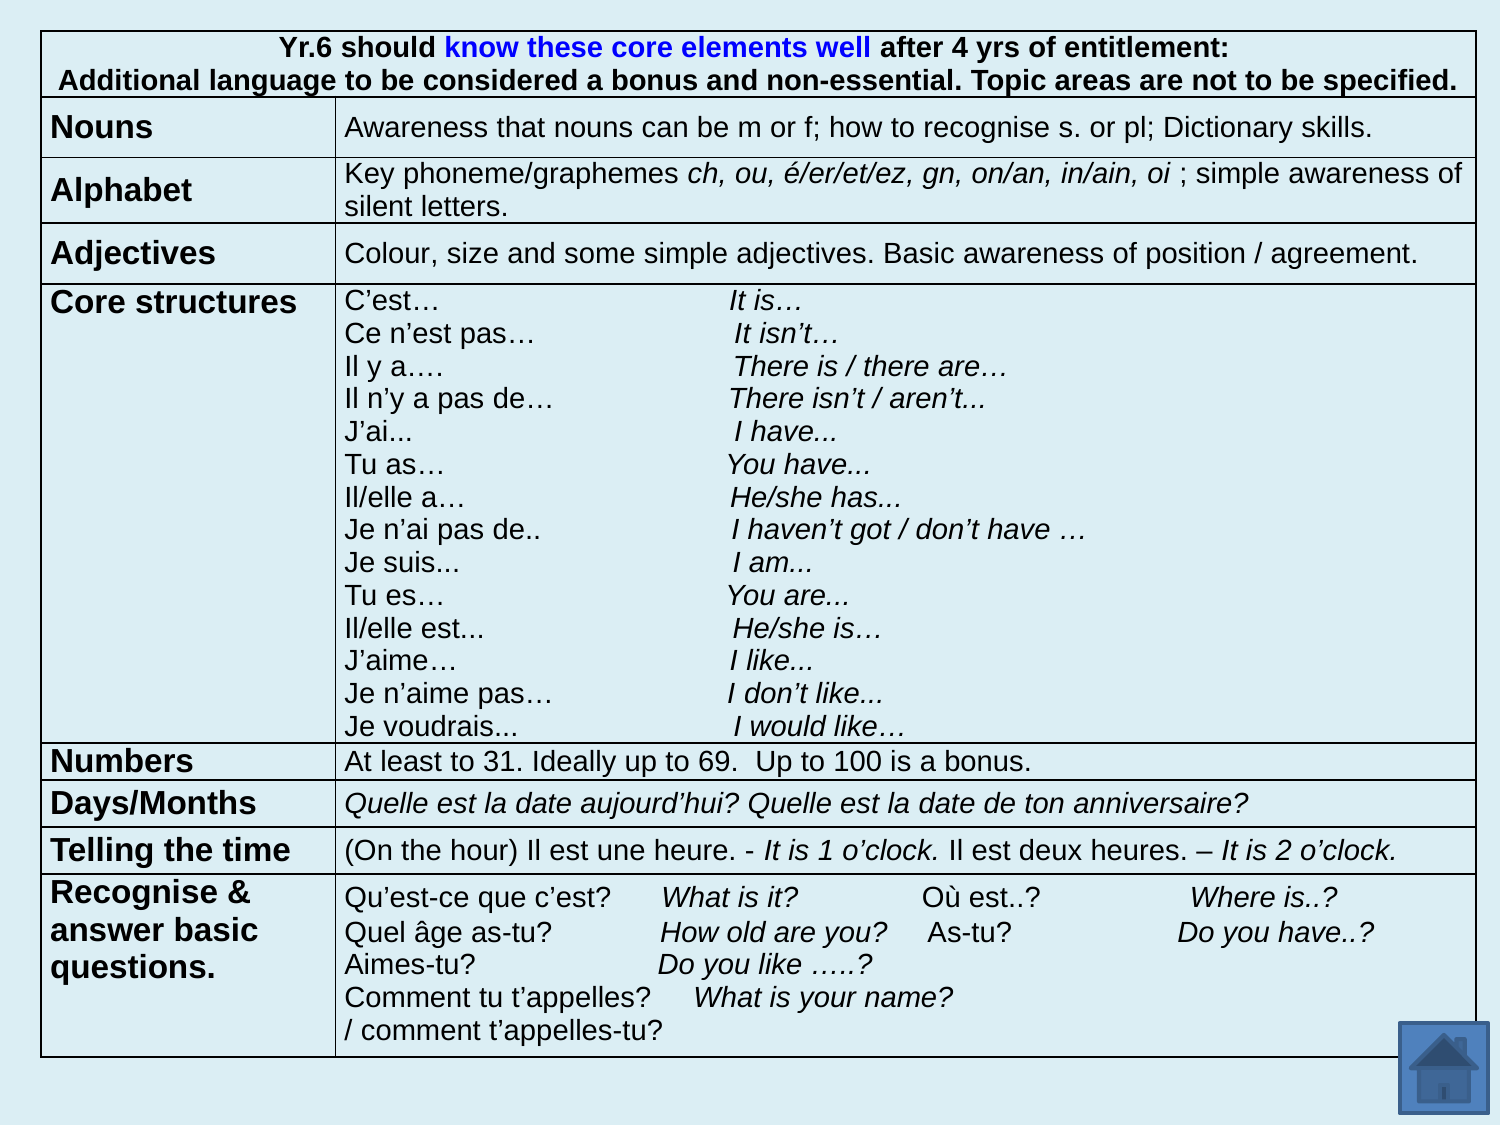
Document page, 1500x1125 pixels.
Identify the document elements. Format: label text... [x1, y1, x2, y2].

table_cell Telling the time [42, 828, 335, 873]
table_cell (On the hour) Il est une heure. - It is 1 o’clock. Il est deux heures. – It is 2 o’clock. [336, 828, 1475, 873]
table_cell Nouns [42, 98, 335, 157]
table_cell C’est… It is… Ce n’est pas… It isn’t… Il y a…. There is / there are… Il n’y a pas de… There isn’t / aren’t... J’ai... I have... Tu as… You have... Il/elle a… He/she has... Je n’ai pas de.. I haven’t got / don’t have … Je suis... I am... Tu es… You are... Il/elle est... He/she is… J’aime… I like... Je n’aime pas… I don’t like... Je voudrais... I would like… [336, 285, 1475, 742]
text_box [1398, 1021, 1490, 1115]
table_cell Numbers [42, 744, 335, 779]
table_cell Core structures [42, 285, 335, 742]
table_cell Colour, size and some simple adjectives. Basic awareness of position / agreement. [336, 224, 1475, 283]
table_header Yr.6 should know these core elements well after 4 yrs of entitlement: Additional language to be considered a bonus and non-essential. Topic areas are not to be specified. [42, 32, 1475, 96]
table_cell Key phoneme/graphemes ch, ou, é/er/et/ez, gn, on/an, in/ain, oi ; simple awareness of silent letters. [336, 158, 1475, 222]
table_cell Days/Months [42, 781, 335, 826]
table_cell At least to 31. Ideally up to 69. Up to 100 is a bonus. [336, 744, 1475, 779]
table_cell Qu’est-ce que c’est? What is it? Où est..? Where is..? Quel âge as-tu? How old are you? As-tu? Do you have..? Aimes-tu? Do you like …..? Comment tu t’appelles? What is your name? / comment t’appelles-tu? [336, 875, 1475, 1056]
table_cell Alphabet [42, 158, 335, 222]
table_cell Awareness that nouns can be m or f; how to recognise s. or pl; Dictionary skills. [336, 98, 1475, 157]
table_cell Adjectives [42, 224, 335, 283]
table_cell Recognise & answer basic questions. [42, 875, 335, 1056]
table_cell Quelle est la date aujourd’hui? Quelle est la date de ton anniversaire? [336, 781, 1475, 826]
